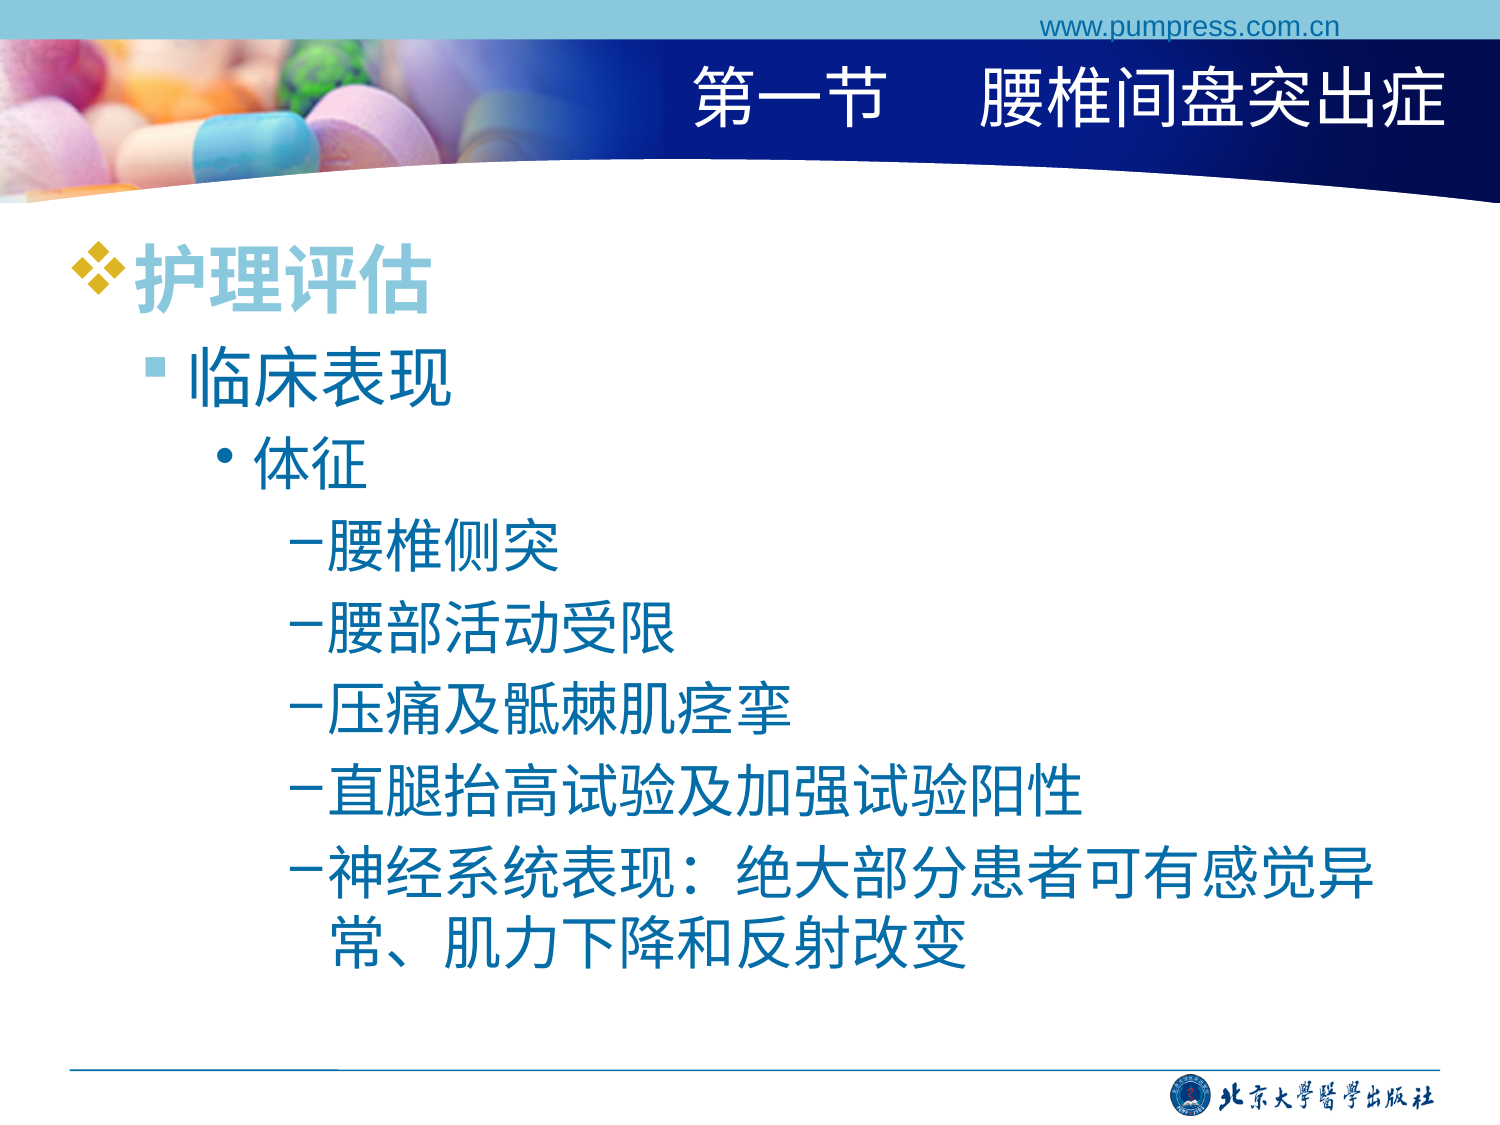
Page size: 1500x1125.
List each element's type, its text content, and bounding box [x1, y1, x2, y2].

picture [1170, 1074, 1436, 1118]
title 第一节 腰椎间盘突出症 [137, 49, 1463, 143]
picture [0, 40, 1500, 203]
list 护理评估 临床表现 体征 腰椎侧突 腰部活动受限 压痛及骶棘肌痉挛 直腿抬高试验及加强试验阳性 神经系统表现：绝大部分患者可有感觉异常、肌力下降和反射改变 [49, 224, 1463, 1026]
slide_number www.pumpress.com.cn [1025, 0, 1463, 38]
